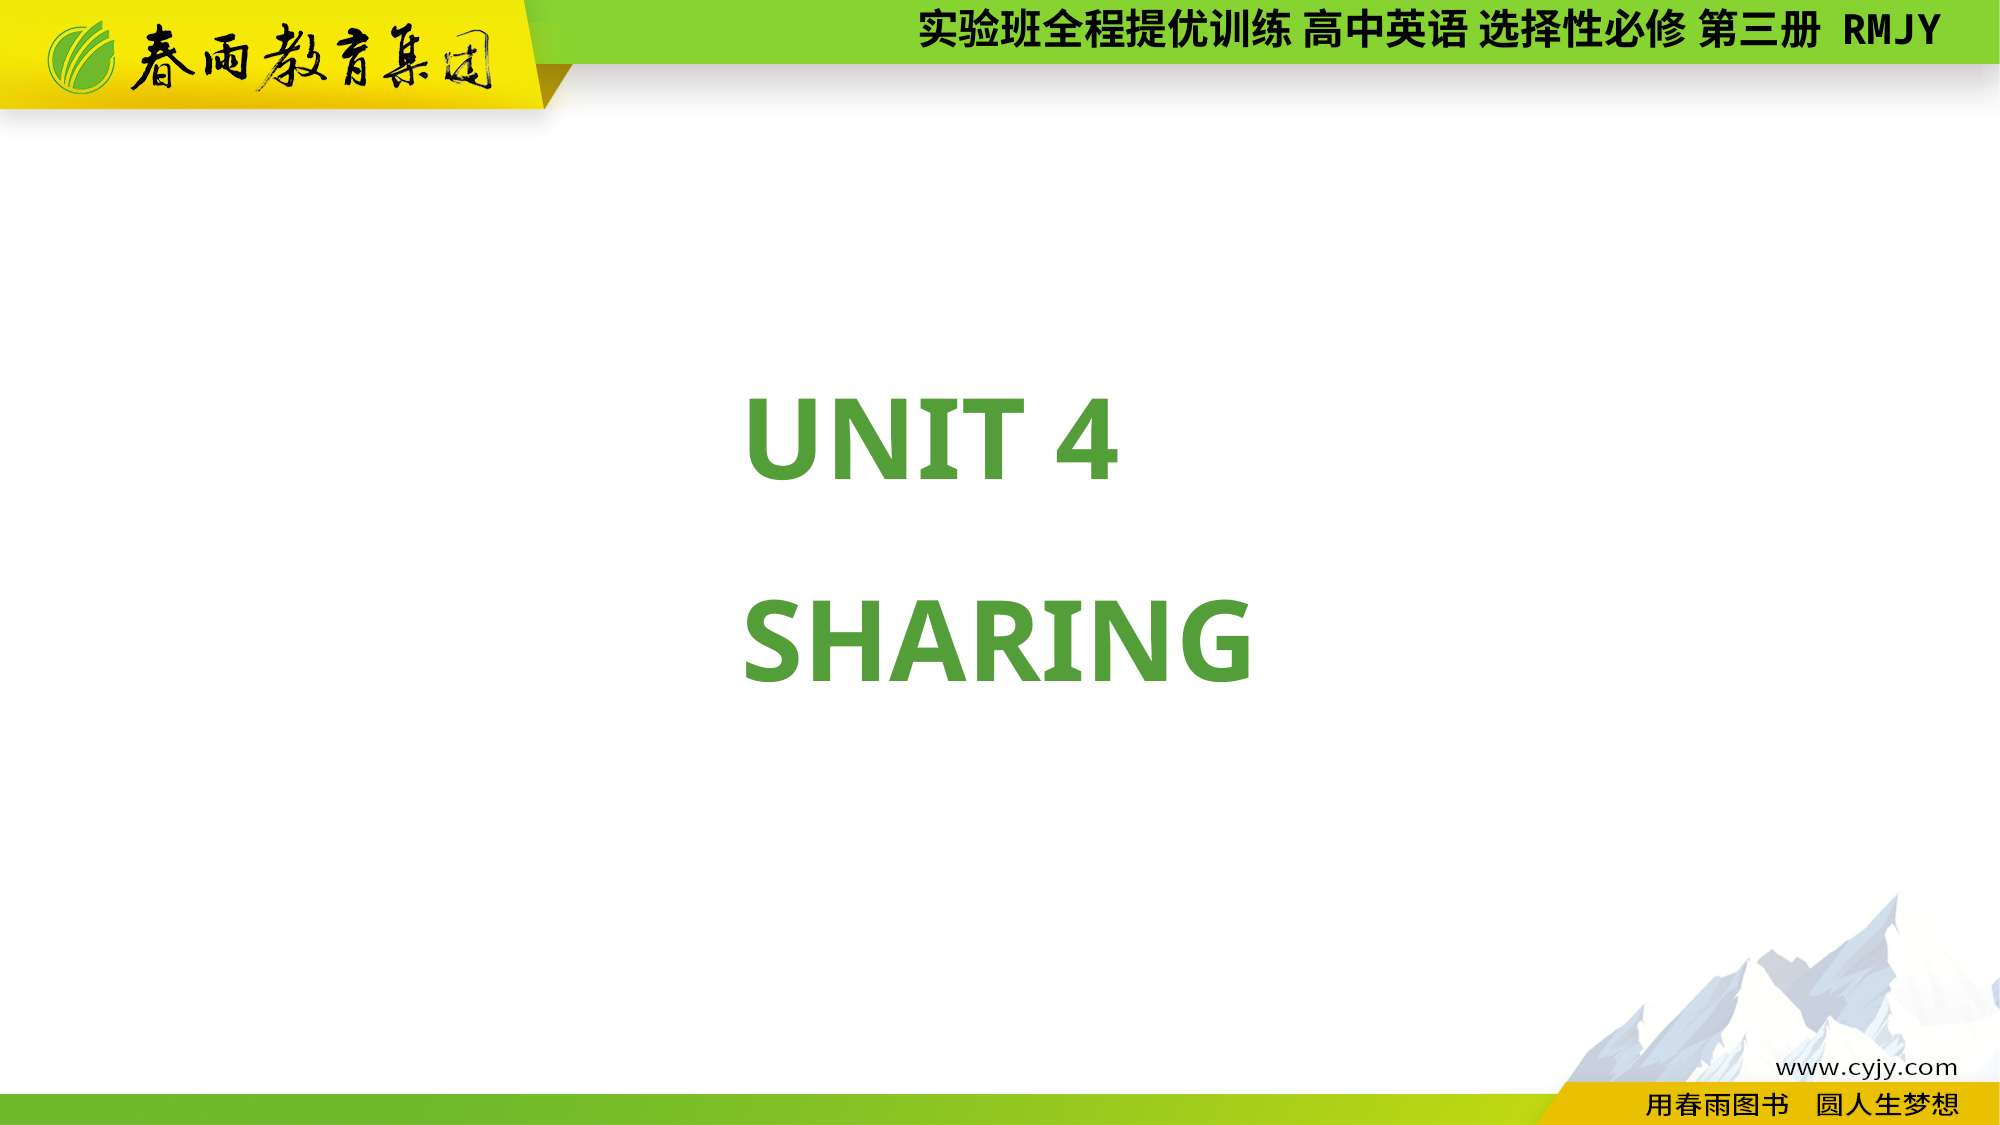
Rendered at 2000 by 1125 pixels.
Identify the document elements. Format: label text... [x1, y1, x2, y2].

text_box UNIT 4 SHARING [54, 291, 1946, 712]
picture [0, 0, 2000, 1125]
